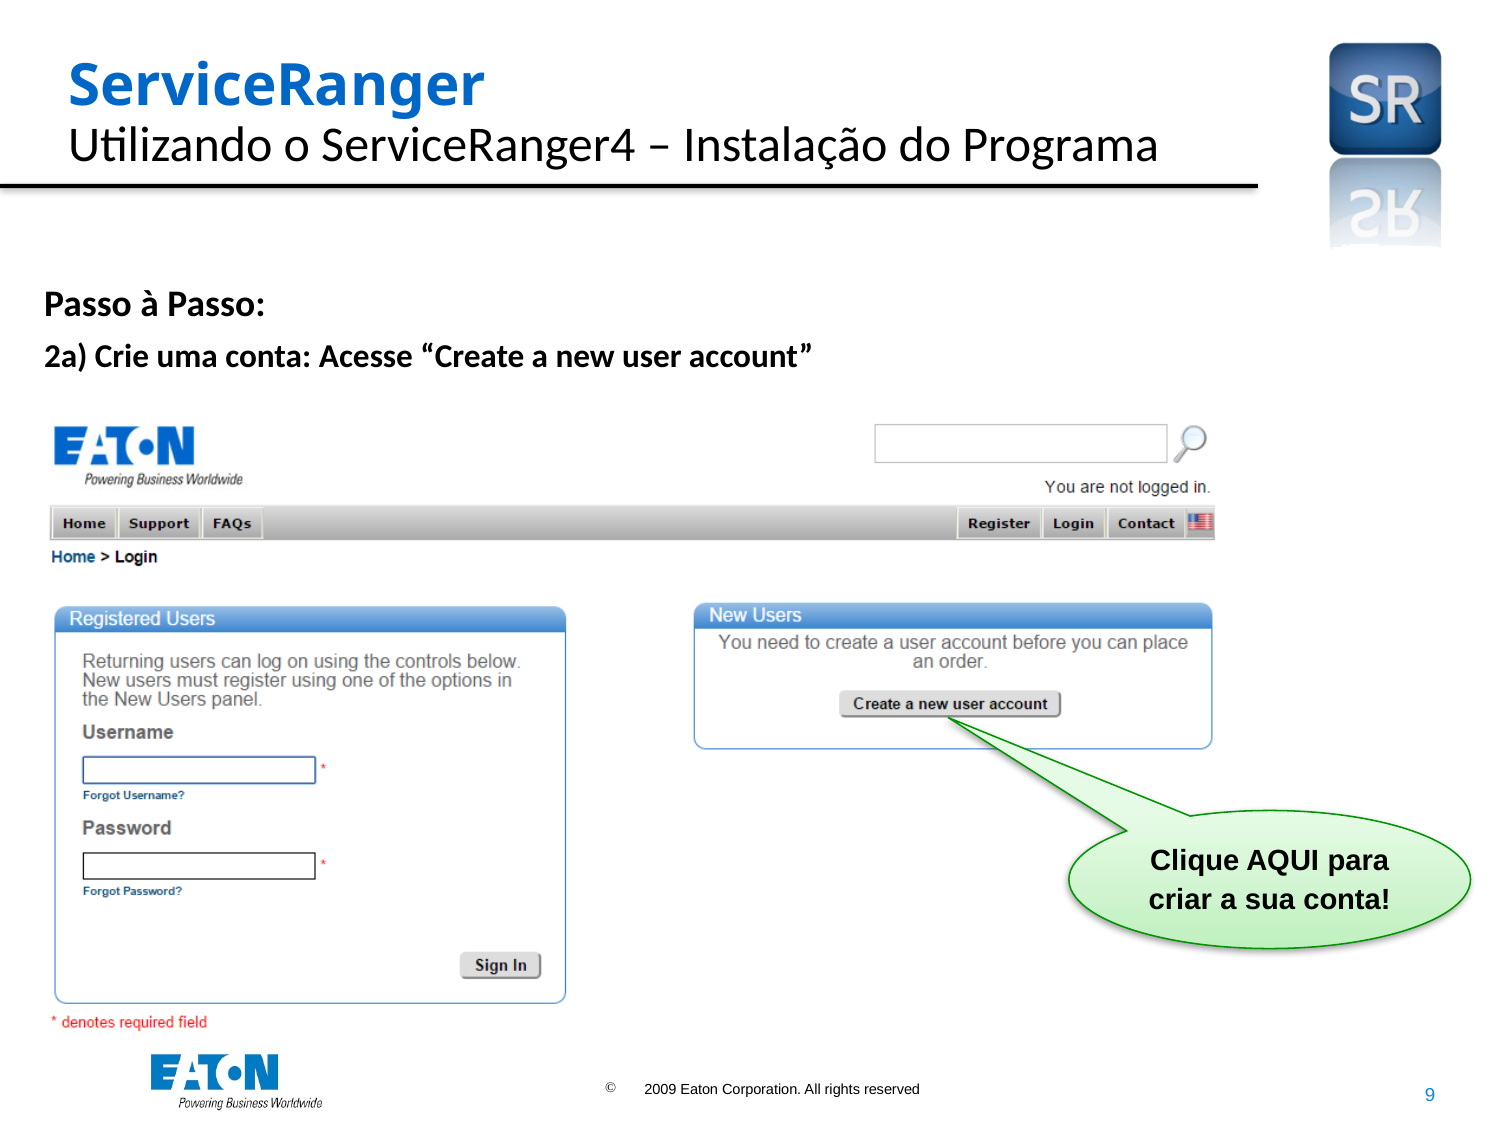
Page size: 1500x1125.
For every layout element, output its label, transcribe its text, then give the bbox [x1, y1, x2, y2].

picture [38, 417, 1249, 1118]
title ServiceRanger Utilizando o ServiceRanger4 – Instalação do Programa [53, 0, 1354, 180]
text_box Clique AQUI para criar a sua conta! [1254, 809, 1472, 950]
text_box Passo à Passo: 2a) Crie uma conta: Acesse “Create a new user account” [29, 267, 1447, 446]
